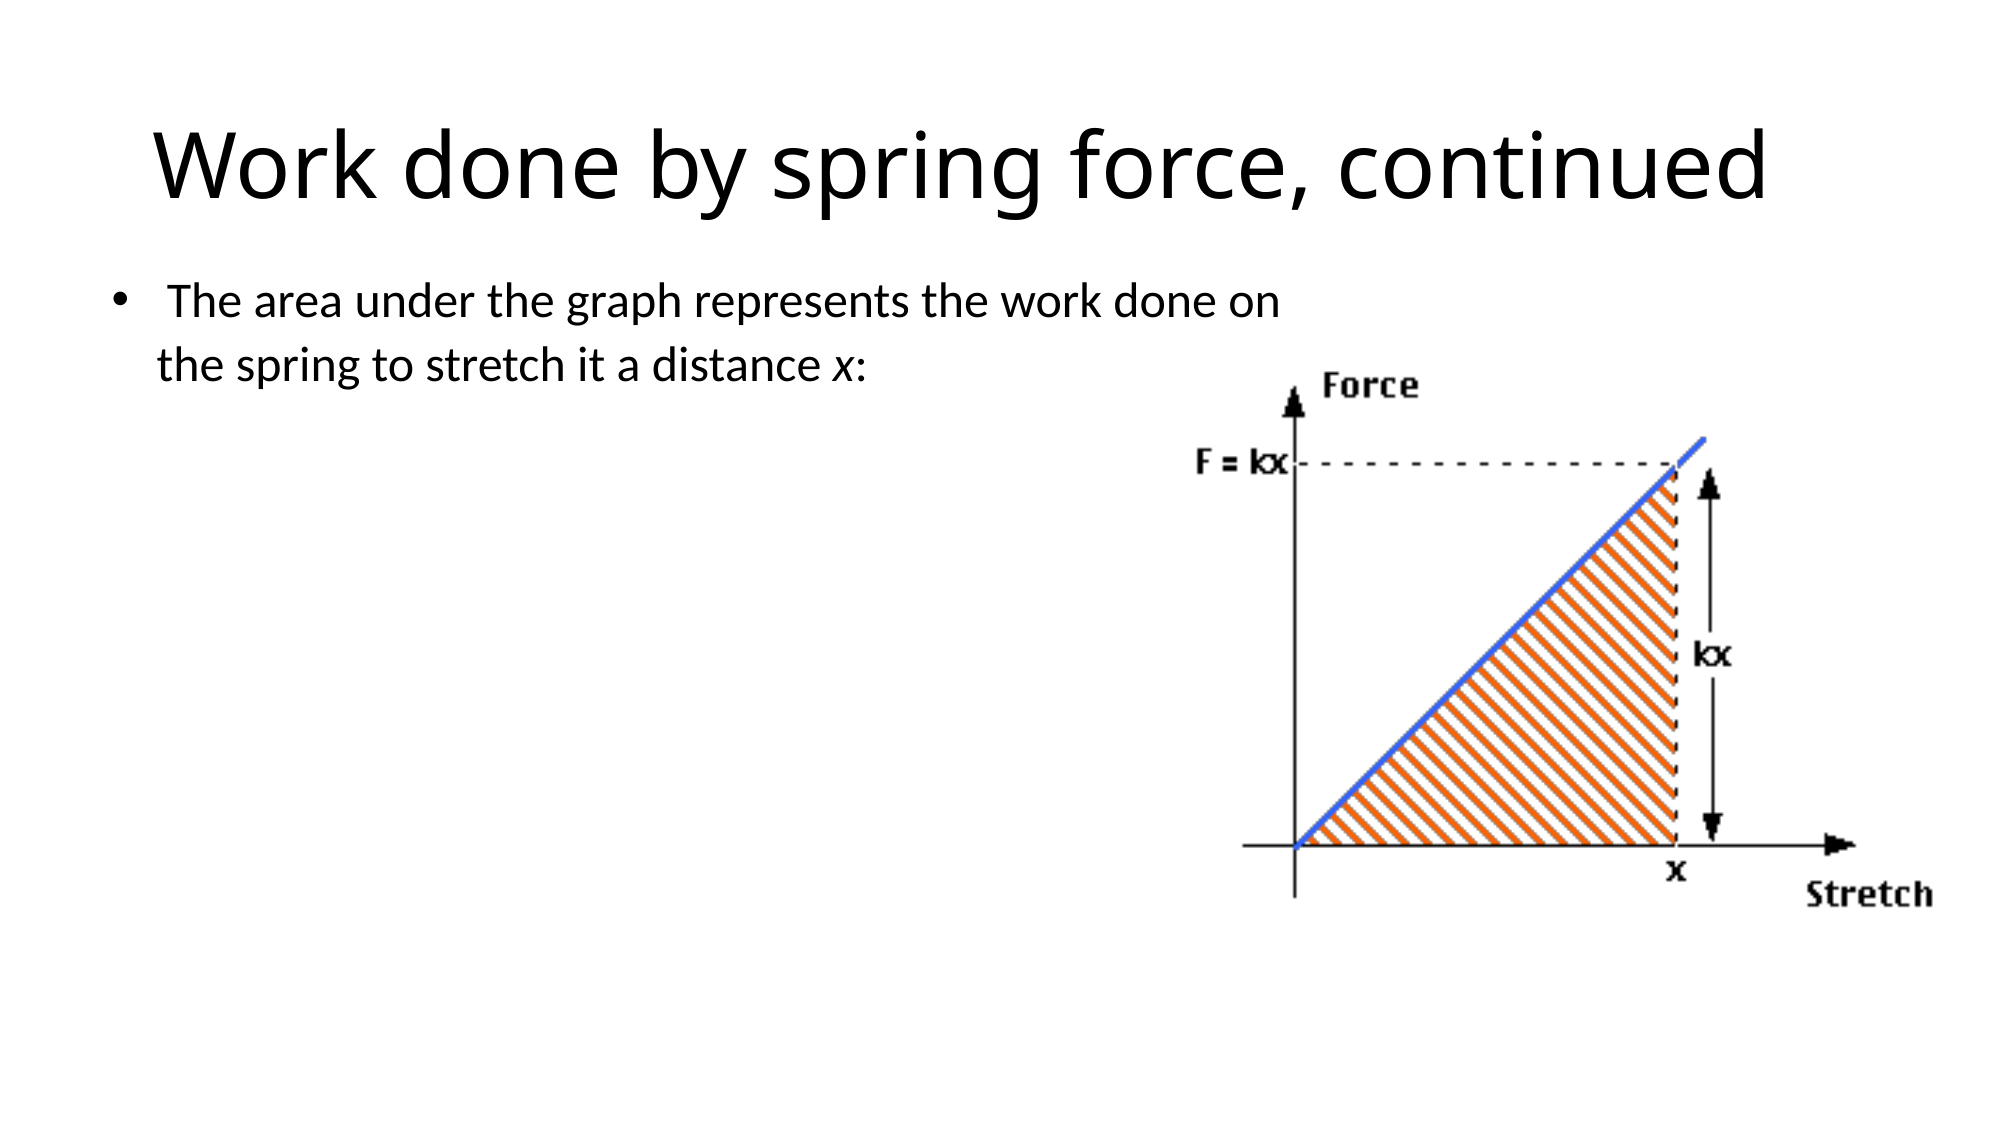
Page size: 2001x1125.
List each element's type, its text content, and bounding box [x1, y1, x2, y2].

title Work done by spring force, continued [137, 59, 1863, 278]
picture [1187, 356, 1947, 930]
